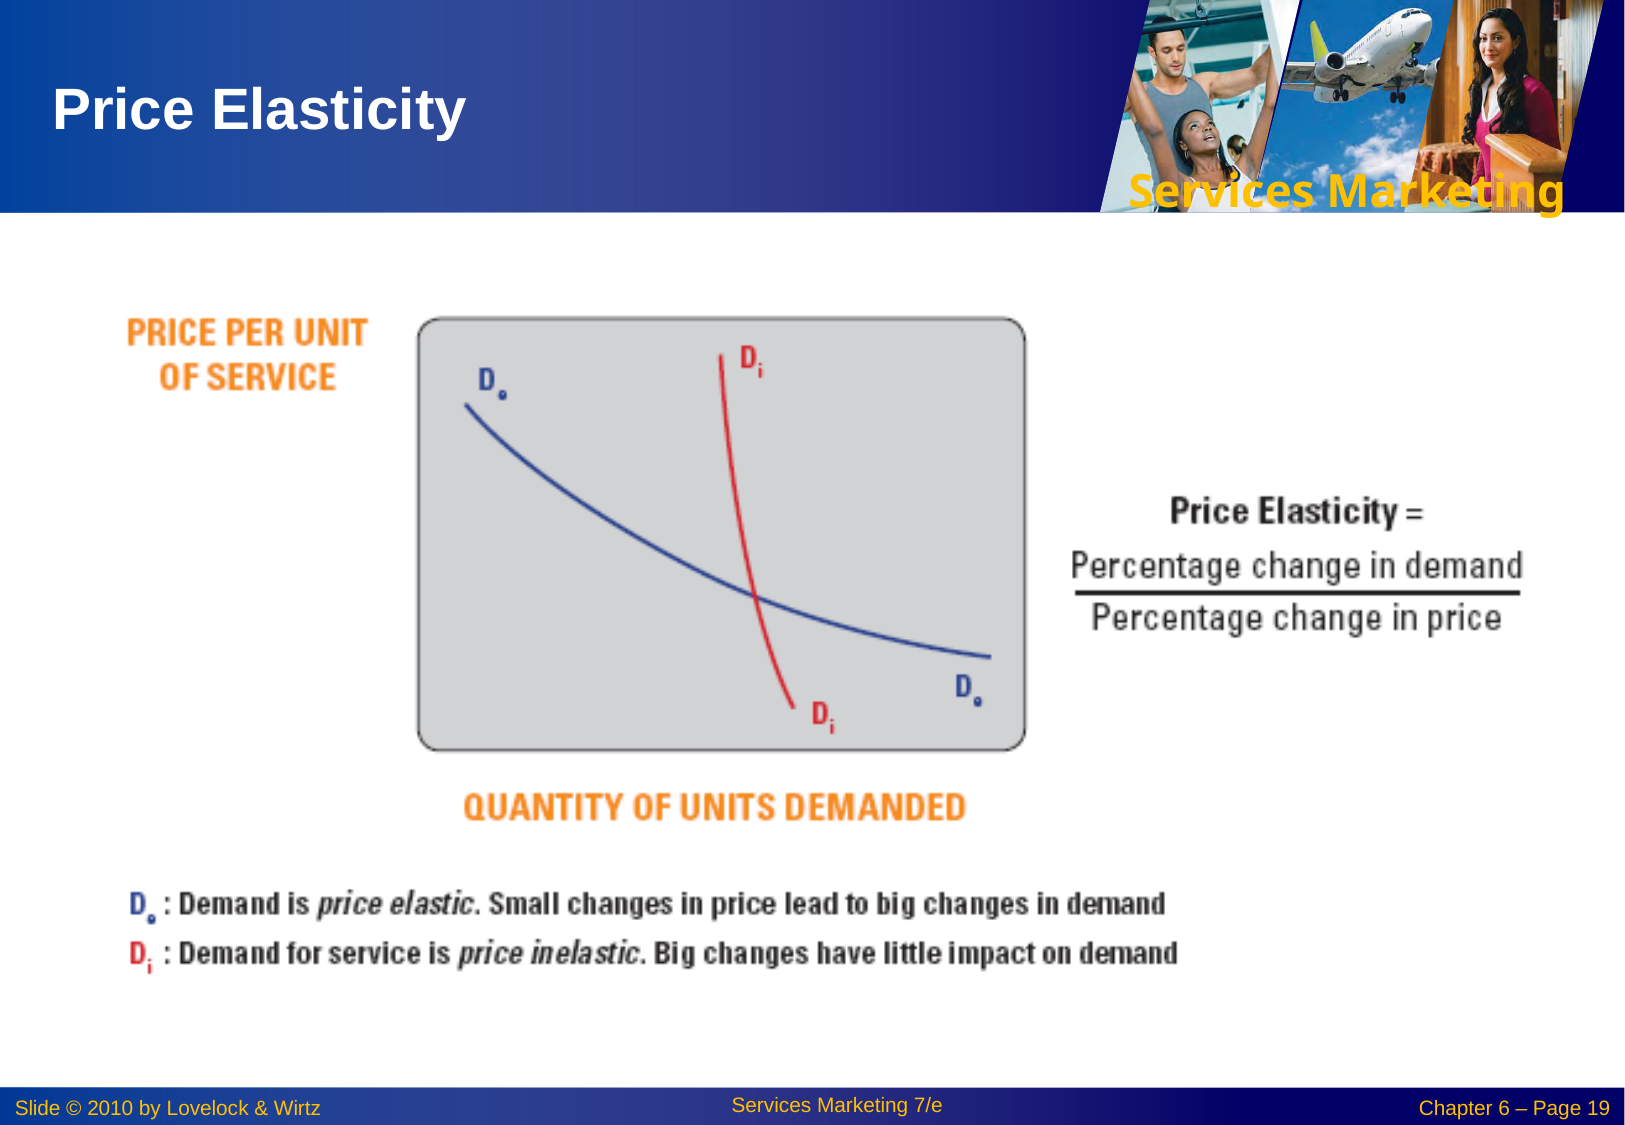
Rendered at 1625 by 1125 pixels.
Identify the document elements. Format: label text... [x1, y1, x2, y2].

title Price Elasticity [36, 37, 1088, 176]
picture [1546, 187, 1556, 202]
picture [1100, 0, 1604, 213]
picture [86, 287, 1563, 1015]
picture [1162, 186, 1172, 192]
